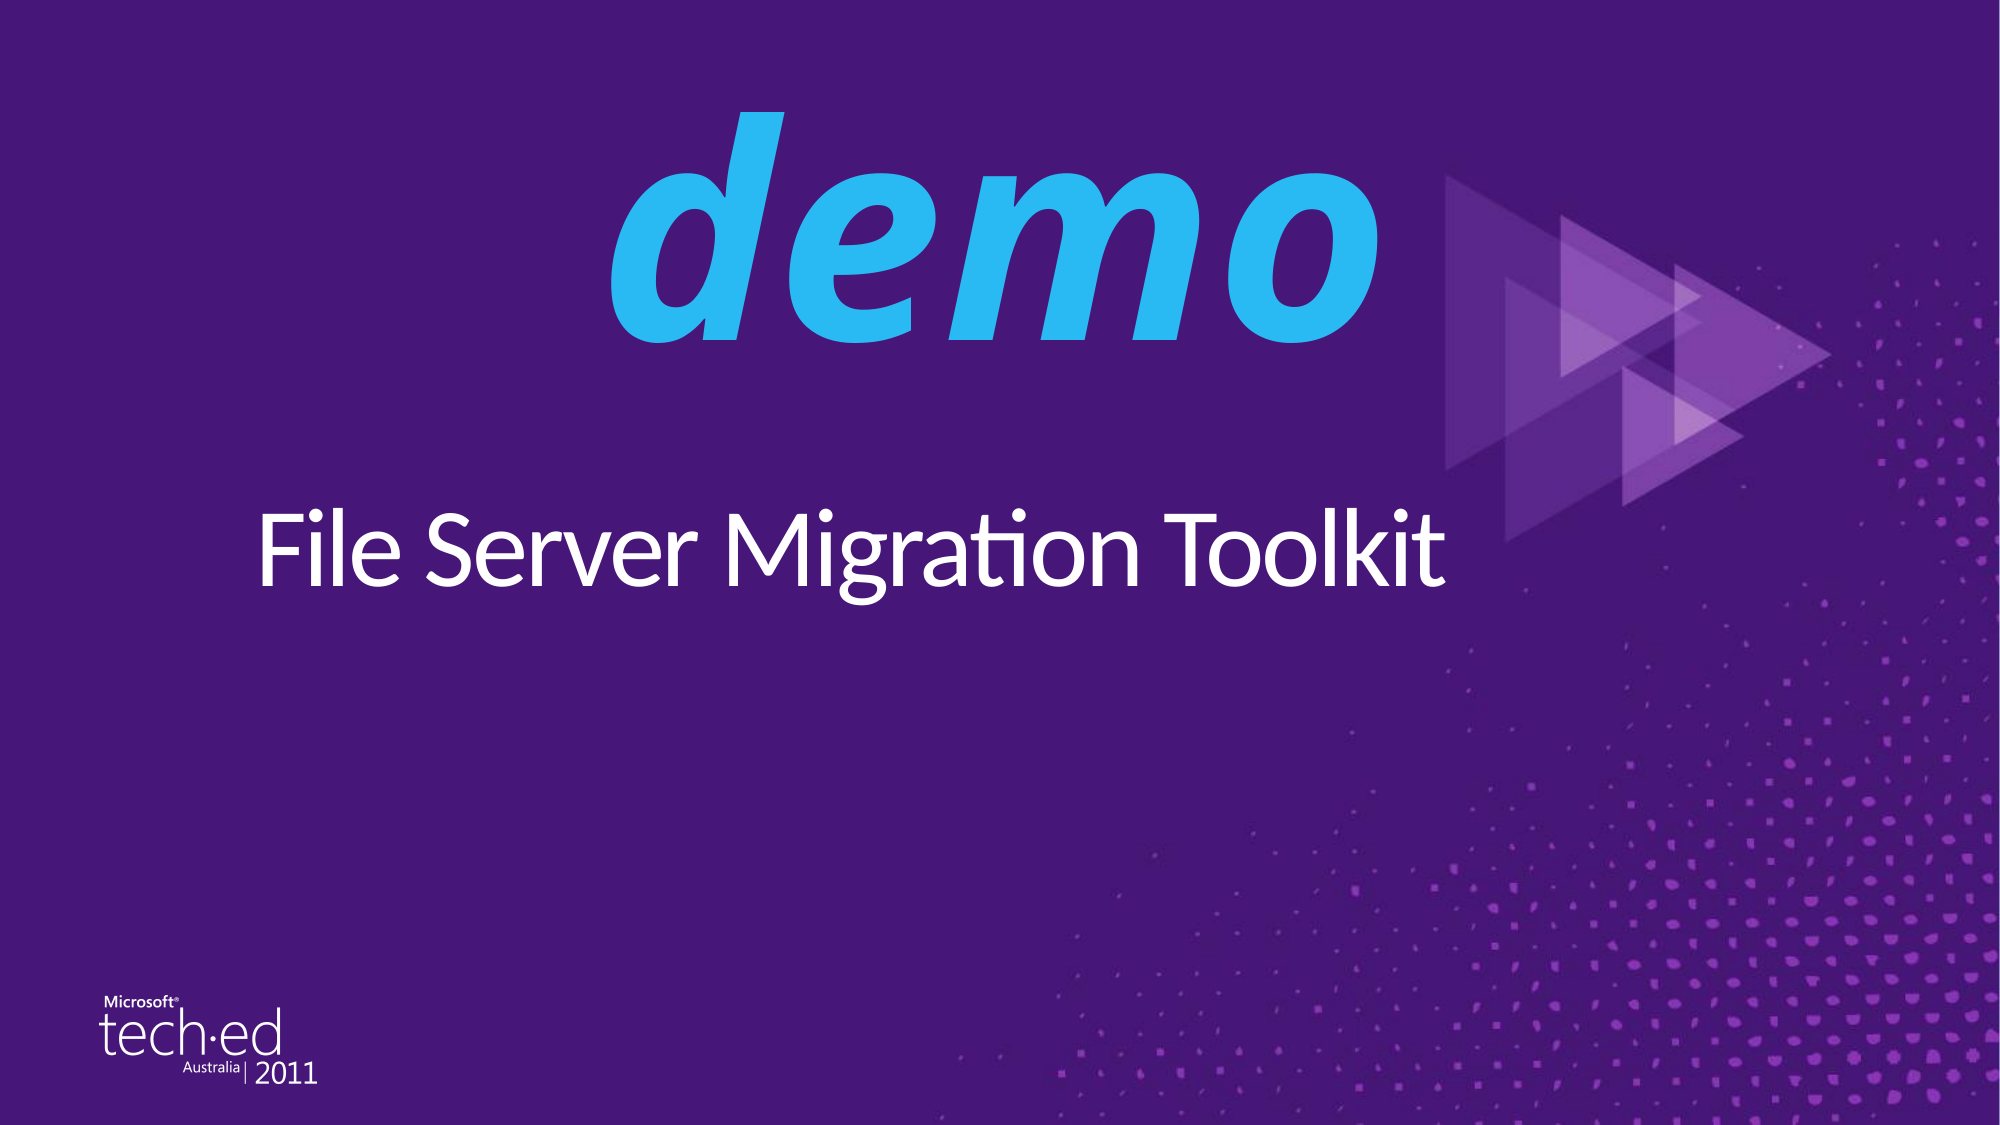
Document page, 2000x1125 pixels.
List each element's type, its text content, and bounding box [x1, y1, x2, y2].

title File Server Migration Toolkit [235, 479, 1765, 730]
list demo [39, 30, 1489, 258]
picture [0, 0, 2000, 1125]
